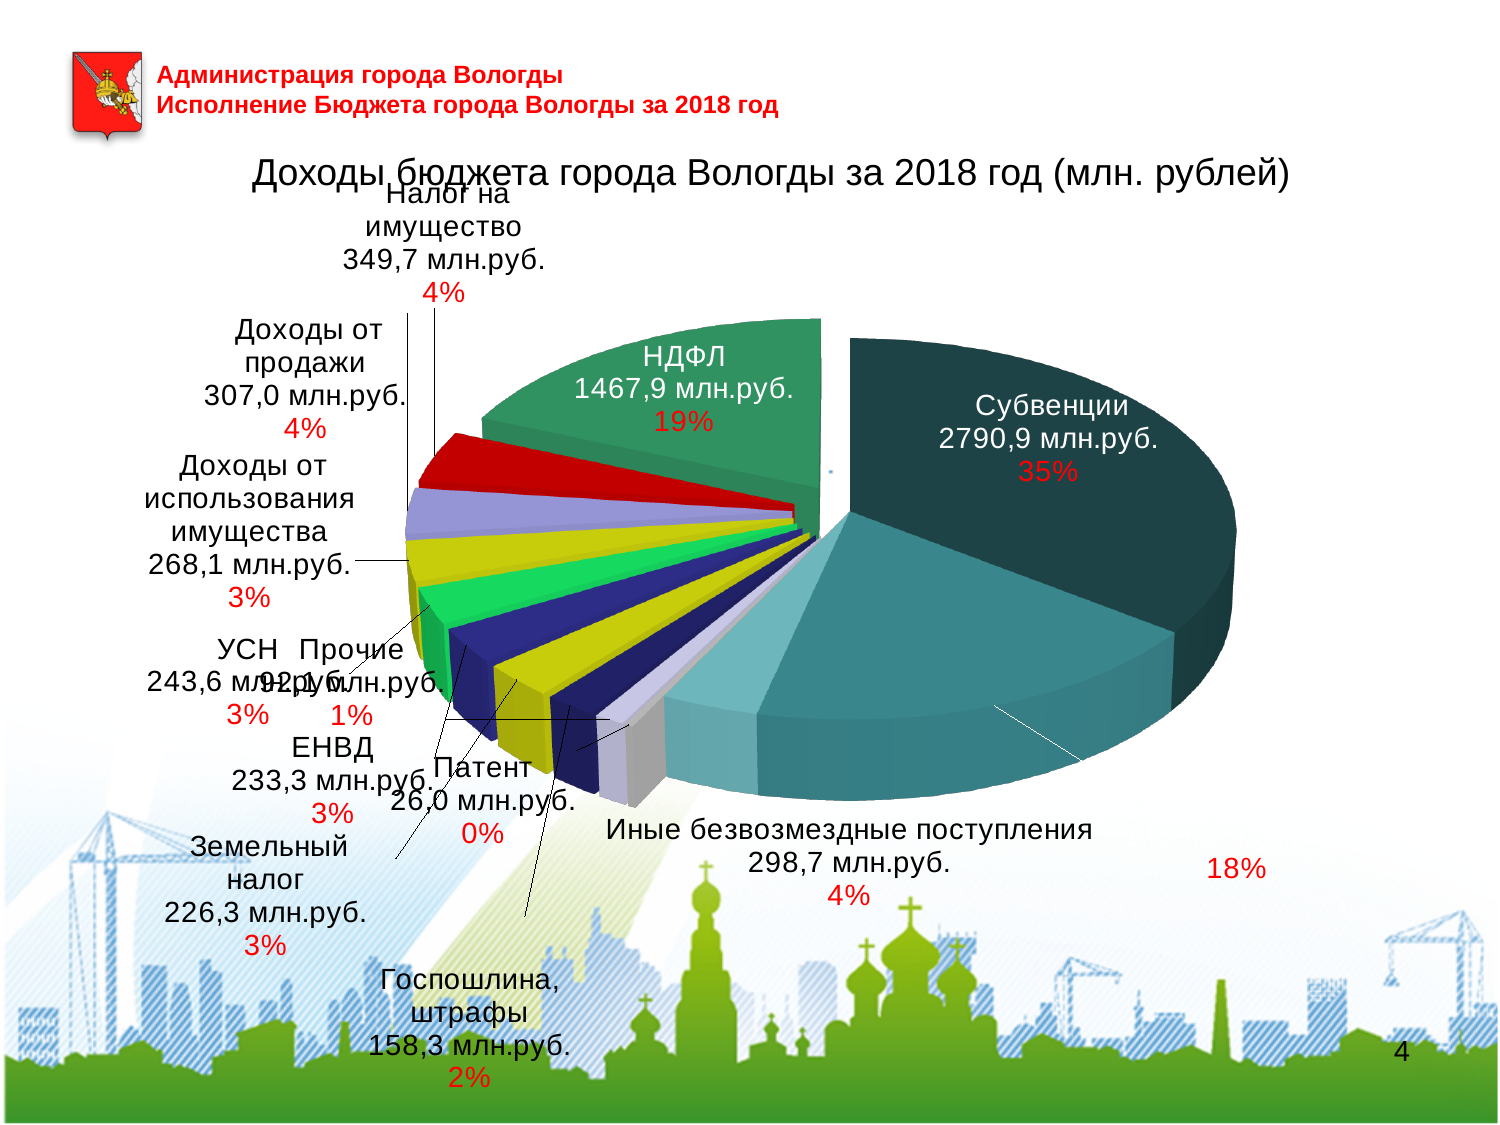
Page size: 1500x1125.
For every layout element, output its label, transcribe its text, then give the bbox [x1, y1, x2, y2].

text_box Доходы бюджета города Вологды за 2018 год (млн. рублей) [72, 140, 1471, 169]
picture [0, 0, 1500, 1125]
text_box Администрация города Вологды Исполнение Бюджета города Вологды за 2018 год [144, 50, 1489, 126]
chart [77, 160, 1500, 1125]
